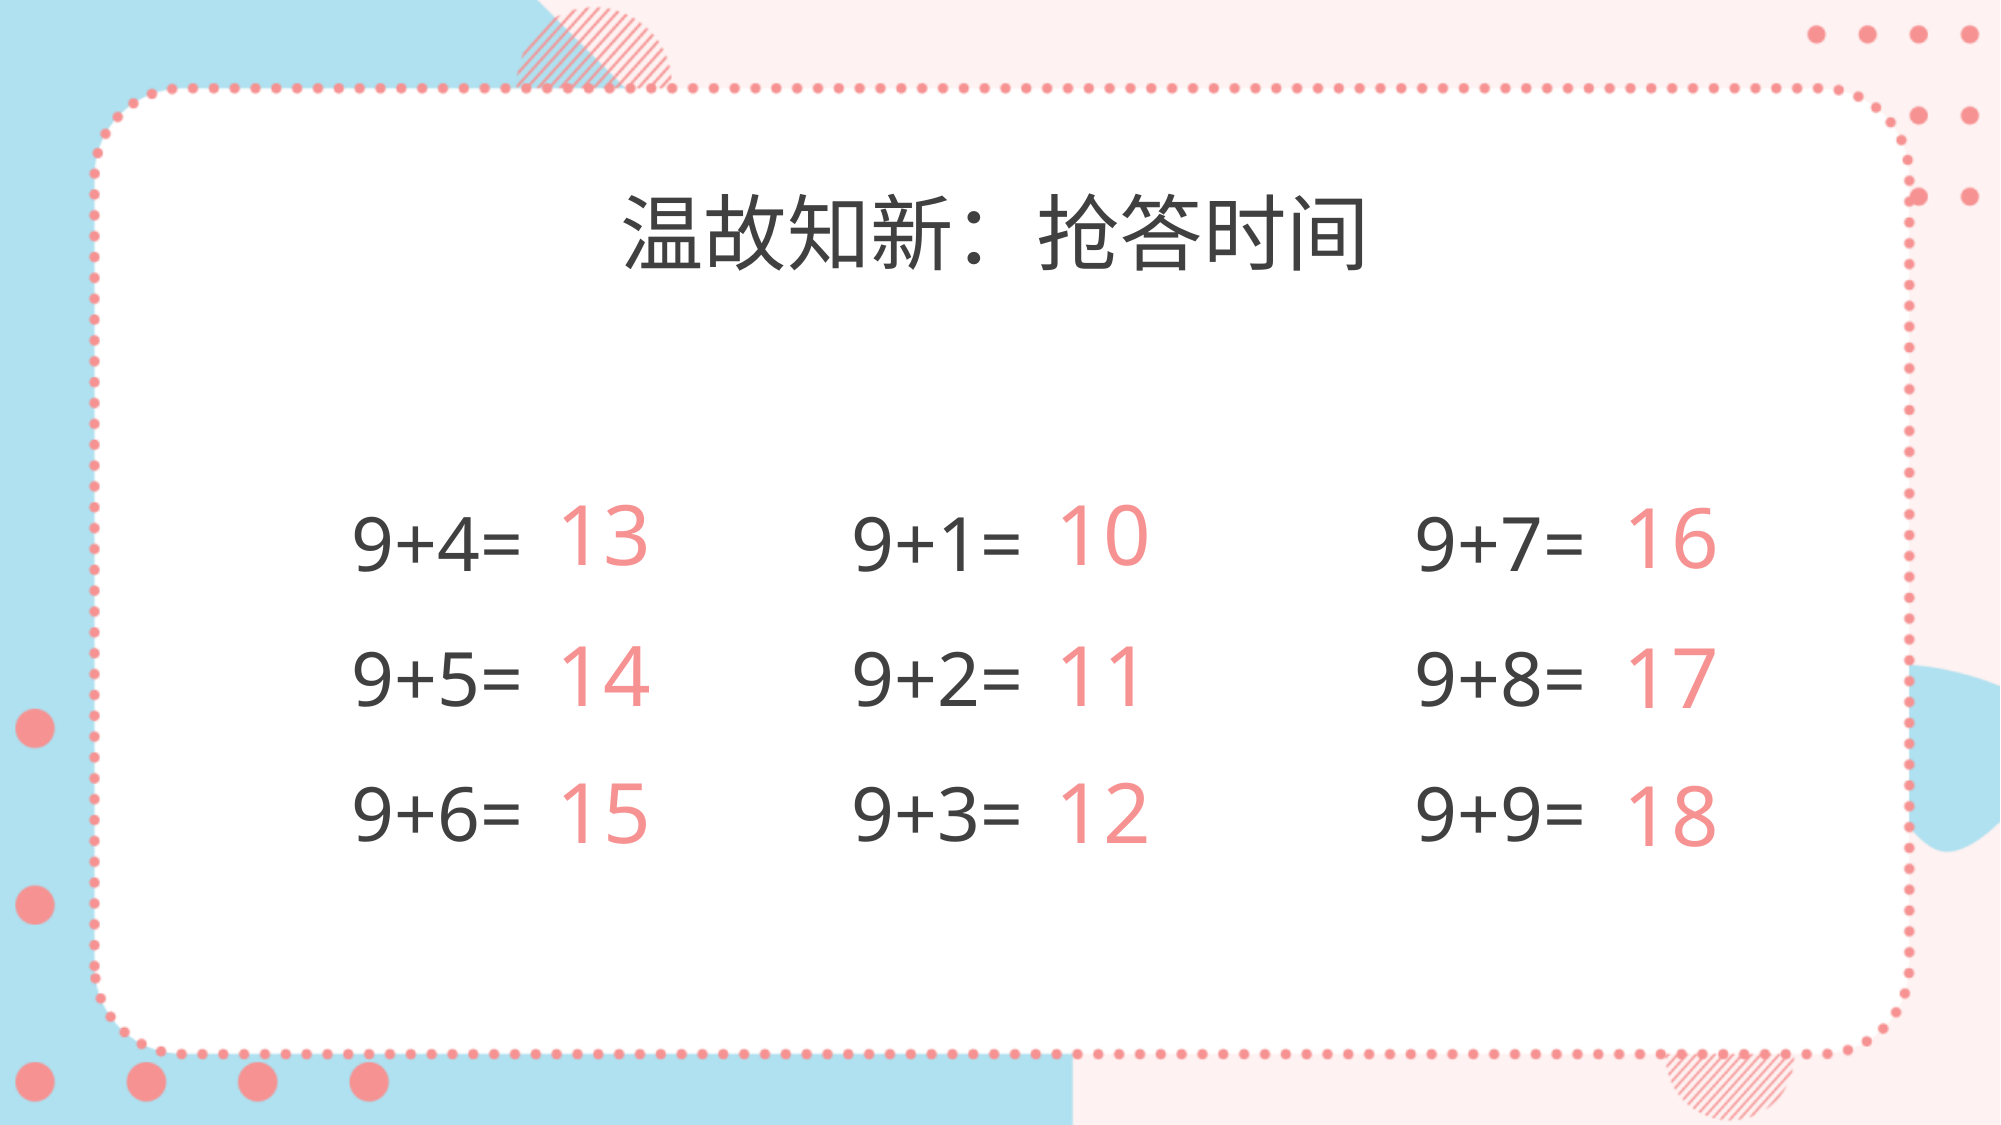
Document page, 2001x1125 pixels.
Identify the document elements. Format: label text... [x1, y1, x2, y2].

text_box 9+4= 9+5= 9+6= [229, 444, 646, 865]
text_box 14 [523, 618, 684, 727]
text_box 18 [1591, 758, 1752, 868]
text_box 11 [1023, 618, 1184, 727]
text_box 12 [1023, 756, 1184, 865]
text_box 10 [1084, 478, 1184, 587]
text_box 16 [1591, 480, 1752, 590]
text_box 15 [523, 756, 684, 865]
text_box 17 [1591, 620, 1752, 730]
text_box 9+7= 9+8= 9+9= [1292, 444, 1709, 865]
text_box 13 [523, 478, 684, 587]
text_box 9+1= 9+2= 9+3= [792, 444, 1084, 865]
text_box 温故知新：抢答时间 [577, 174, 1414, 290]
picture [0, 0, 2000, 1125]
